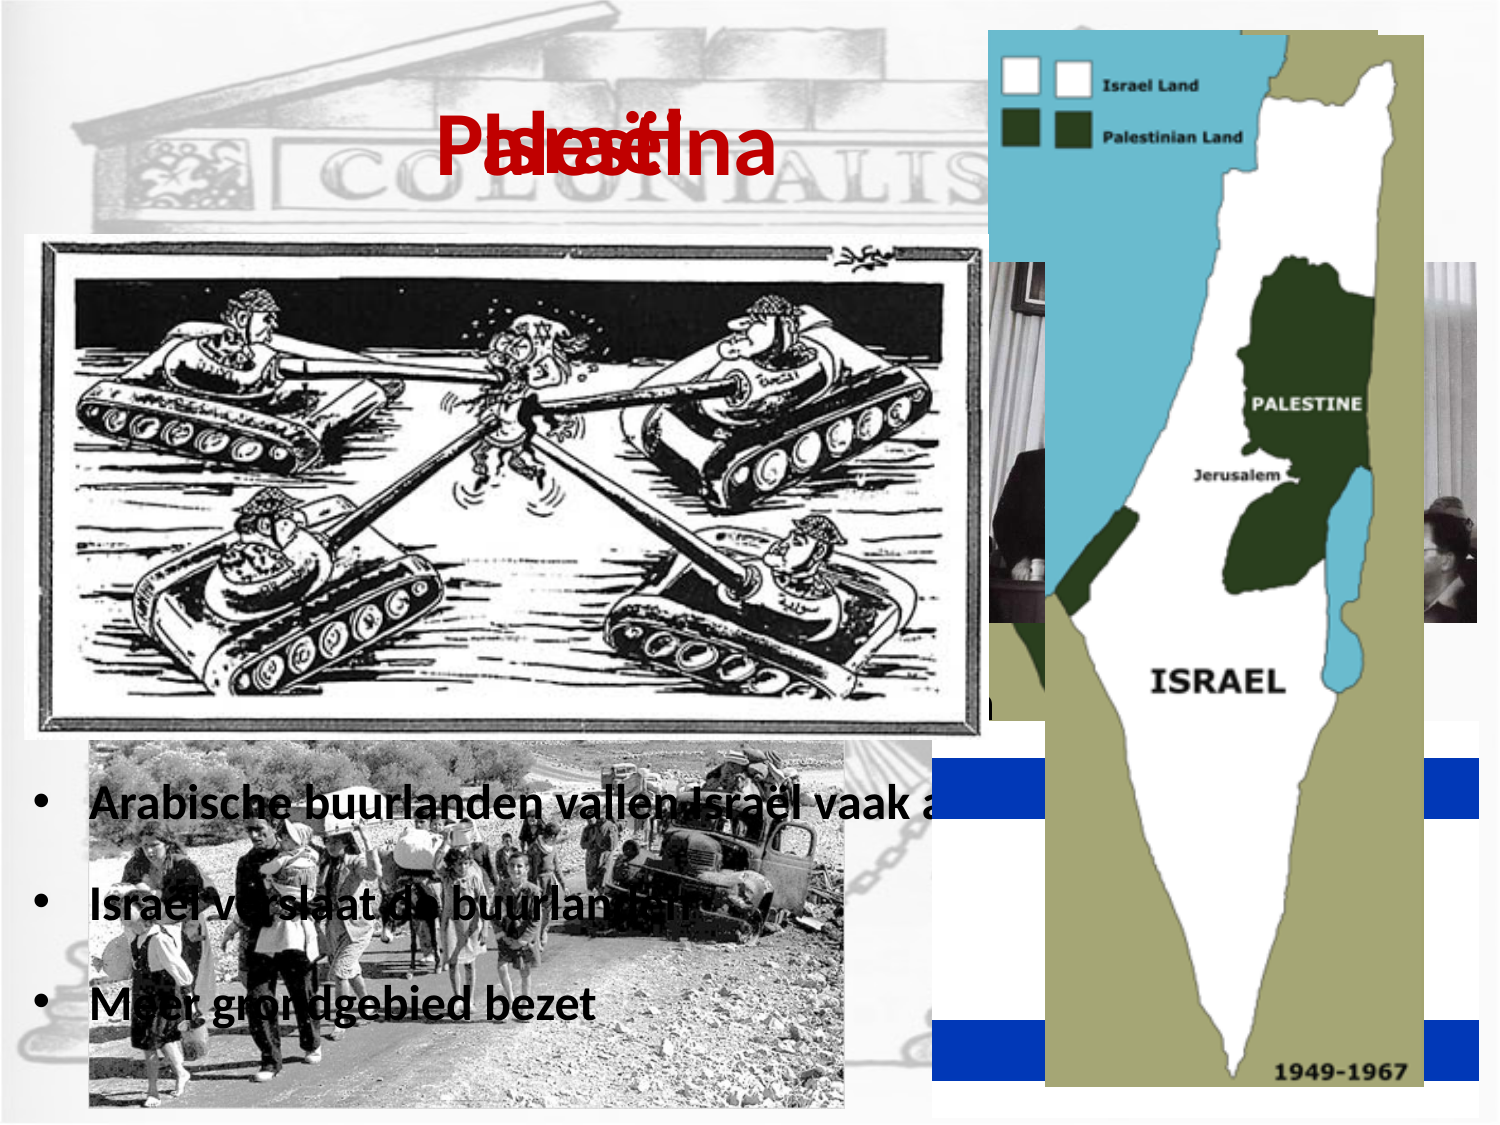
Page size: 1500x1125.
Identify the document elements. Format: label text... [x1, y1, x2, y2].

list Palestijnen proberen joden te verjagen Joden slaan keihard terug Beter leger Palestijnen vluchtten 1948: Joodse staat Israël wordt uitgeroepen Arabische buurlanden vallen Israël vaak aan Israël verslaat de buurlanden Meer grondgebied bezet [17, 232, 981, 1035]
text_box Israël [240, 42, 928, 231]
picture [24, 30, 1479, 1118]
title Palestina [263, 45, 951, 232]
